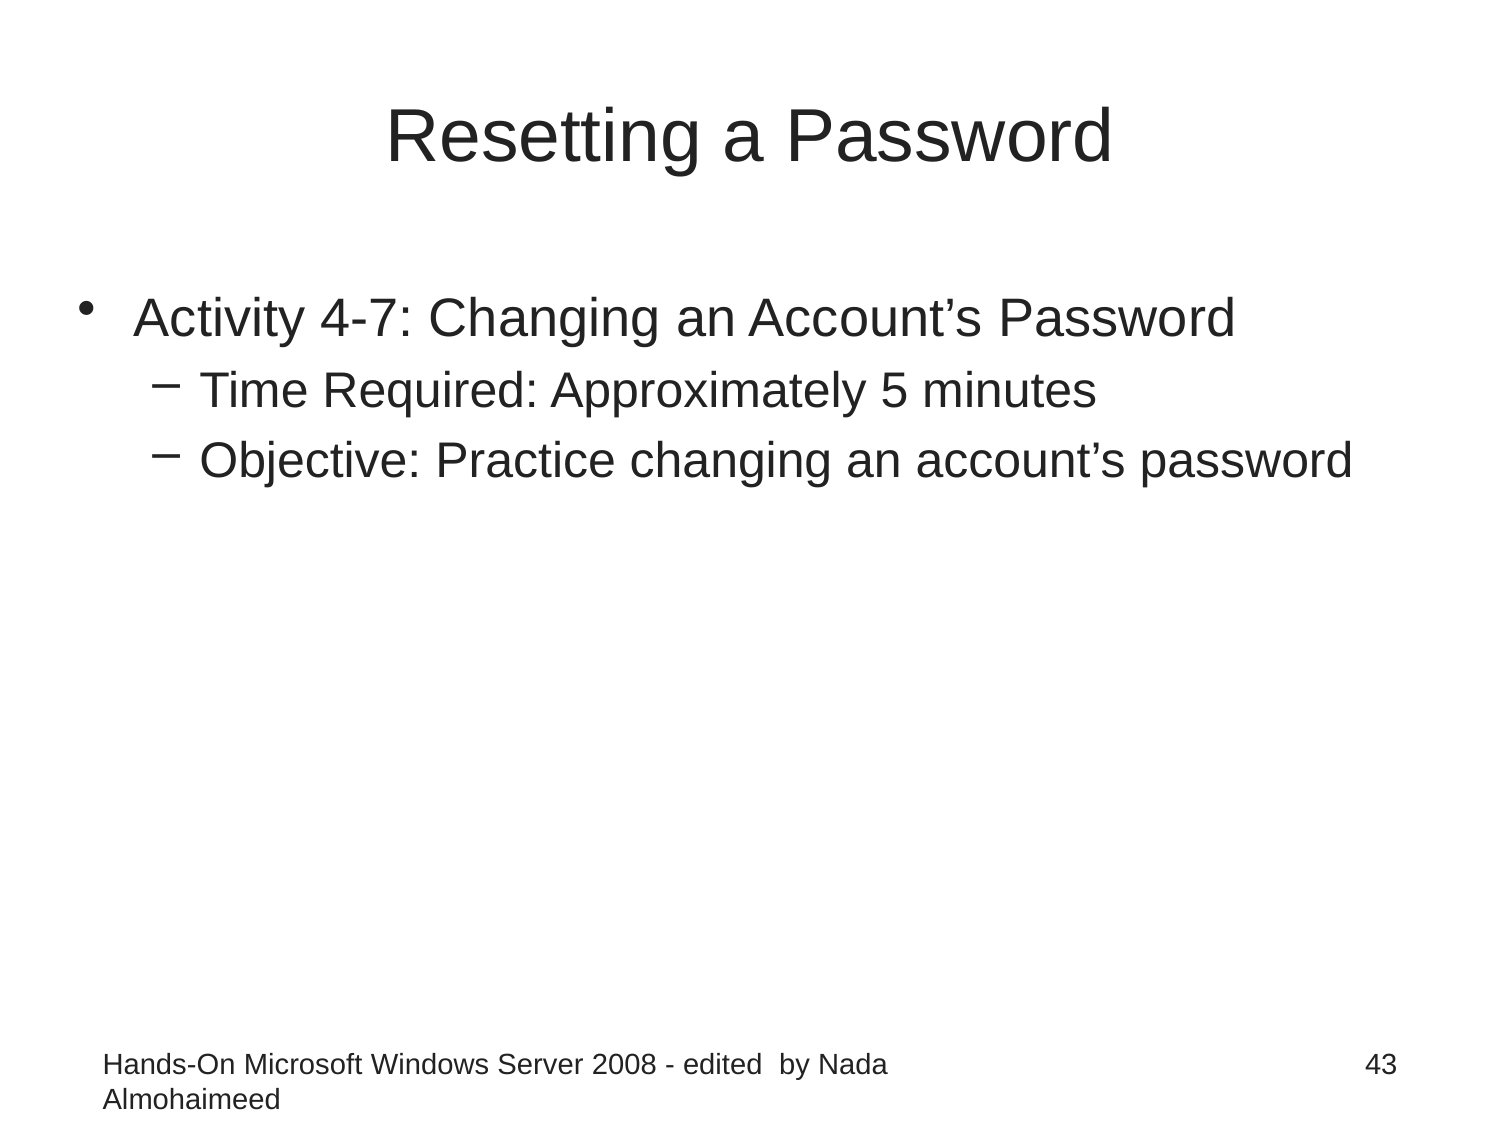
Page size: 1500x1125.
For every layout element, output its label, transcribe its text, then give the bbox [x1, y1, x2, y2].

title Resetting a Password [87, 37, 1413, 226]
slide_number 43 [1074, 1037, 1413, 1101]
list Activity 4-7: Changing an Account’s Password Time Required: Approximately 5 minutes Objective: Practice changing an account’s password [62, 274, 1426, 1026]
footer Hands-On Microsoft Windows Server 2008 - edited by Nada Almohaimeed [87, 1037, 1051, 1101]
